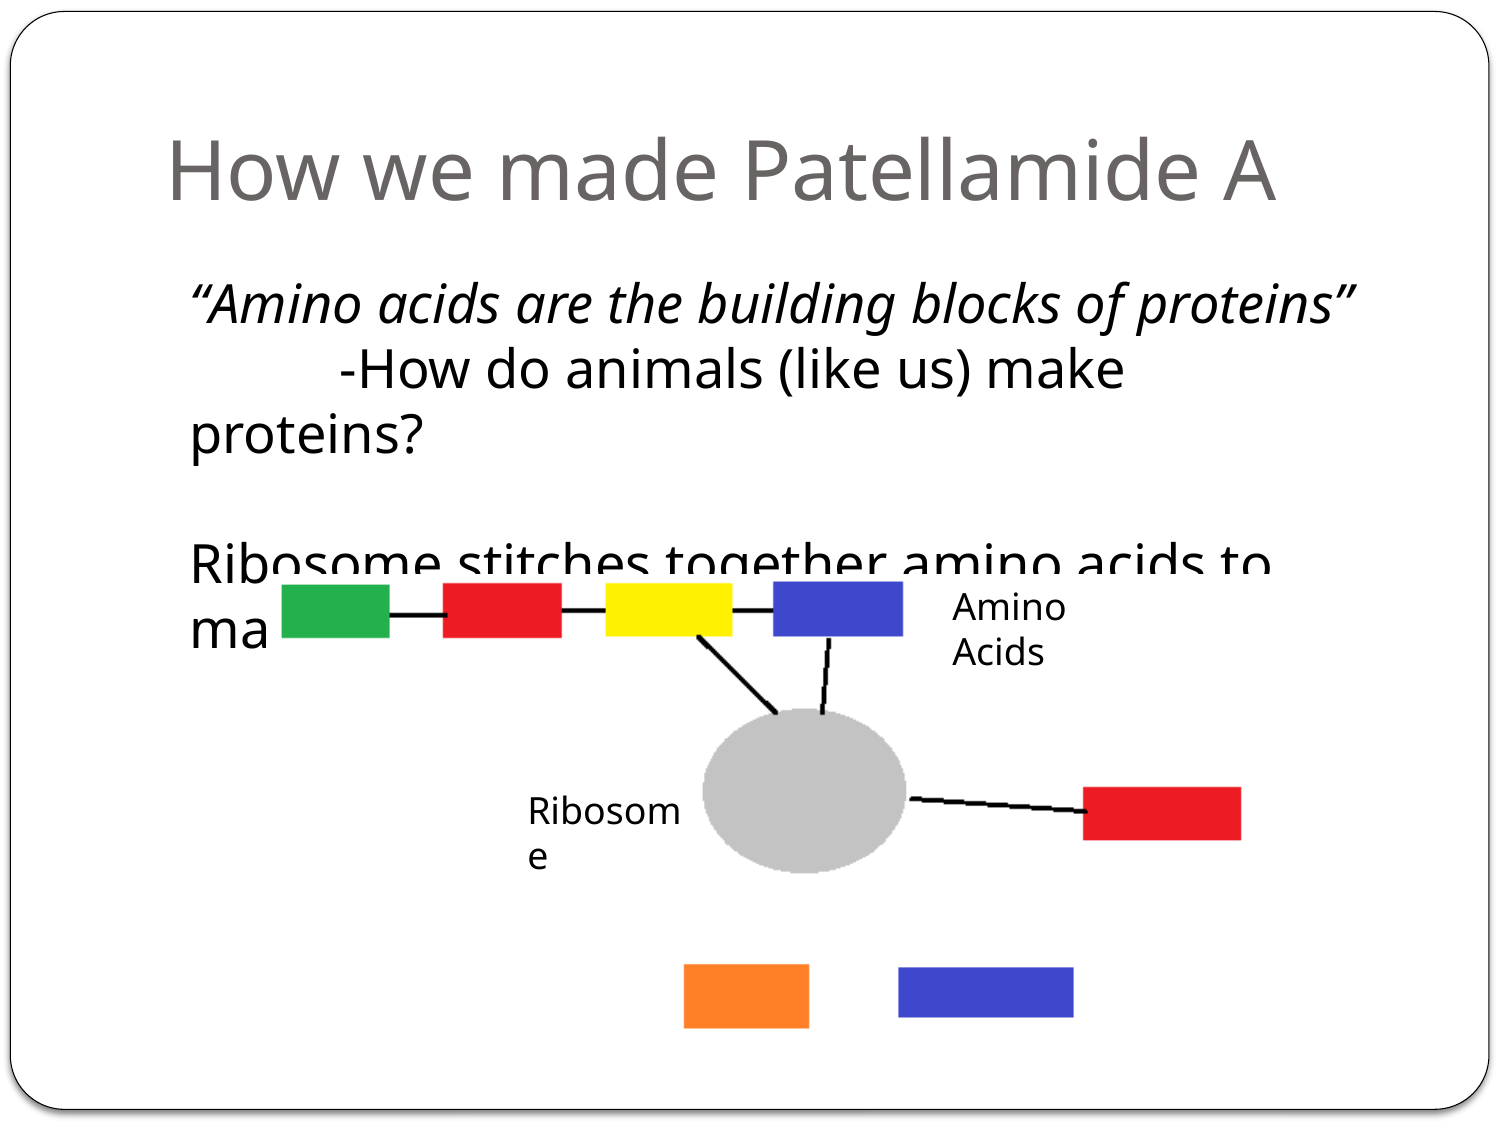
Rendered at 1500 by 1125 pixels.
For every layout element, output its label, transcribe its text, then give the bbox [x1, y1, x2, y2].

text_box “Amino acids are the building blocks of proteins” -How do animals (like us) make proteins? Ribosome stitches together amino acids to make proteins [174, 262, 1375, 862]
picture [271, 574, 1279, 1046]
title How we made Patellamide A [149, 44, 1426, 233]
